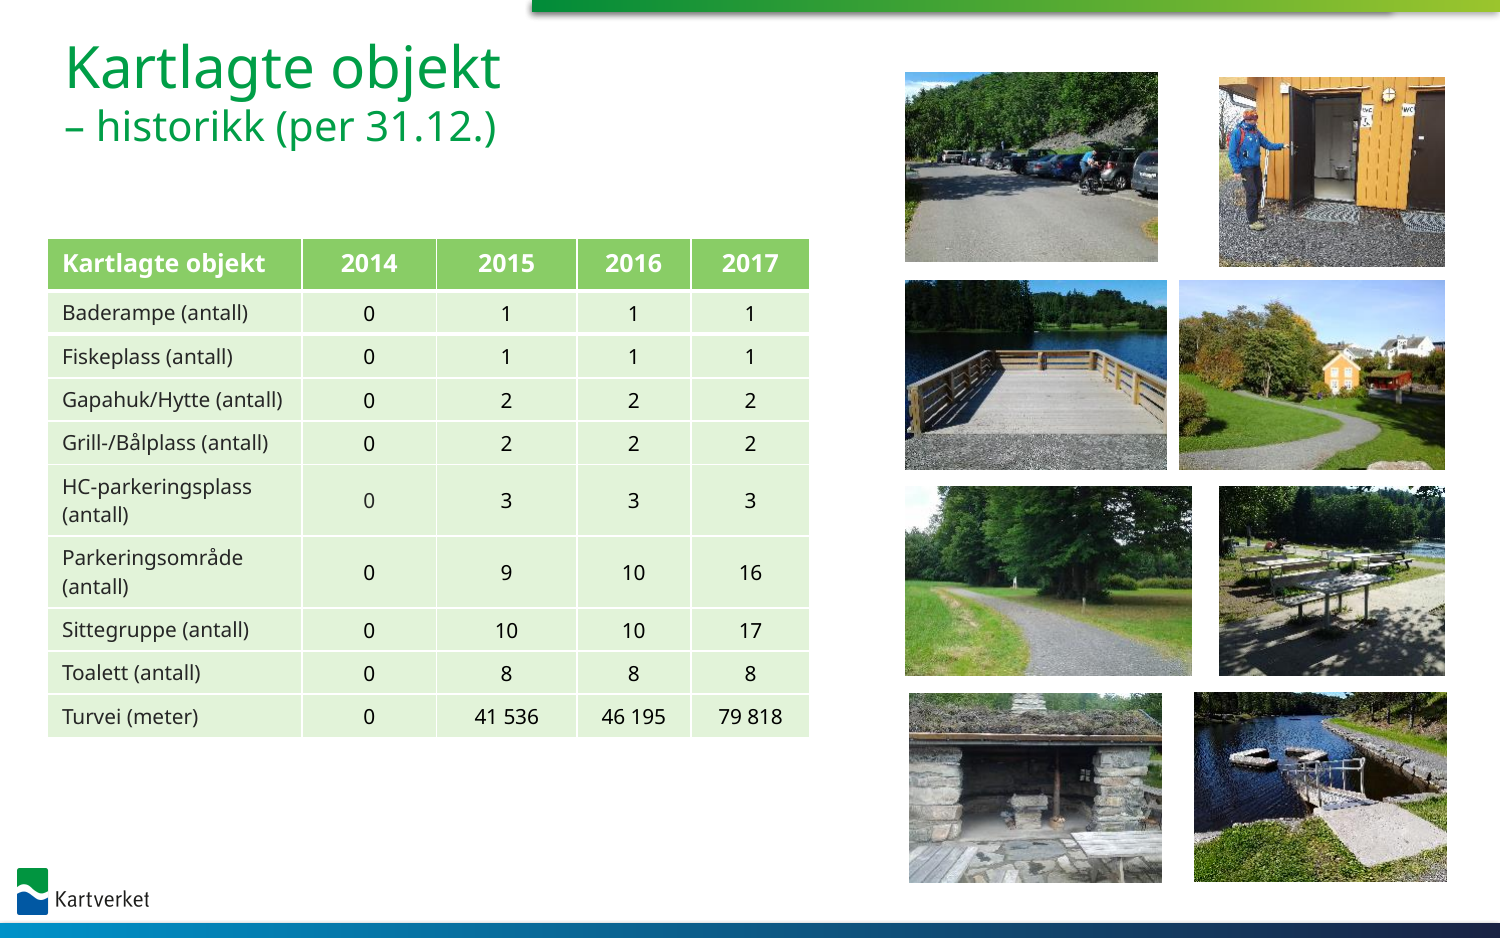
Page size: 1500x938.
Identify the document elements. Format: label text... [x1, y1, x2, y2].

table_cell 2 [578, 379, 690, 420]
table_cell Turvei (meter) [48, 695, 301, 737]
table_cell 2 [437, 379, 576, 420]
picture [1219, 486, 1445, 676]
table_cell 79 818 [692, 695, 809, 737]
table_cell HC-parkeringsplass (antall) [48, 465, 301, 535]
table_header 2016 [578, 239, 690, 289]
table_cell 2 [578, 422, 690, 464]
picture [905, 72, 1158, 262]
table_header 2017 [692, 239, 809, 289]
table_cell Toalett (antall) [48, 652, 301, 693]
table_cell 0 [303, 695, 436, 737]
picture [1219, 77, 1445, 267]
table_cell 1 [692, 336, 809, 377]
picture [1179, 280, 1445, 470]
picture [905, 280, 1167, 470]
table_cell 2 [692, 422, 809, 464]
table_cell 10 [578, 609, 690, 650]
table_cell 9 [437, 537, 576, 607]
table_cell 0 [303, 379, 436, 420]
table_cell 46 195 [578, 695, 690, 737]
table_cell 1 [437, 336, 576, 377]
table_cell 8 [578, 652, 690, 693]
table_cell Baderampe (antall) [48, 293, 301, 332]
picture [905, 486, 1193, 676]
table_cell 8 [437, 652, 576, 693]
table_cell 0 [303, 609, 436, 650]
table_header Kartlagte objekt [48, 239, 301, 289]
table_cell 41 536 [437, 695, 576, 737]
table_header 2015 [437, 239, 576, 289]
table_cell 3 [437, 465, 576, 535]
table_cell 3 [692, 465, 809, 535]
table_cell 0 [303, 336, 436, 377]
table_cell 0 [303, 652, 436, 693]
table_cell 10 [578, 537, 690, 607]
table_cell 10 [437, 609, 576, 650]
table_cell 17 [692, 609, 809, 650]
text_box Kartlagte objekt – historikk (per 31.12.) [49, 14, 1431, 158]
table_cell 2 [692, 379, 809, 420]
table_cell Grill-/Bålplass (antall) [48, 422, 301, 464]
table_cell 0 [303, 537, 436, 607]
table_cell 1 [578, 293, 690, 332]
table_cell 1 [578, 336, 690, 377]
table_cell 2 [437, 422, 576, 464]
table_cell Sittegruppe (antall) [48, 609, 301, 650]
table_cell 8 [692, 652, 809, 693]
table_cell 1 [692, 293, 809, 332]
table_header 2014 [303, 239, 436, 289]
table_cell 0 [303, 465, 436, 535]
table_cell 0 [303, 293, 436, 332]
table_cell Fiskeplass (antall) [48, 336, 301, 377]
table_cell 3 [578, 465, 690, 535]
table_cell 16 [692, 537, 809, 607]
table_cell Gapahuk/Hytte (antall) [48, 379, 301, 420]
table_cell 1 [437, 293, 576, 332]
table_cell 0 [303, 422, 436, 464]
picture [909, 693, 1163, 884]
table_cell Parkeringsområde (antall) [48, 537, 301, 607]
picture [1194, 692, 1448, 882]
